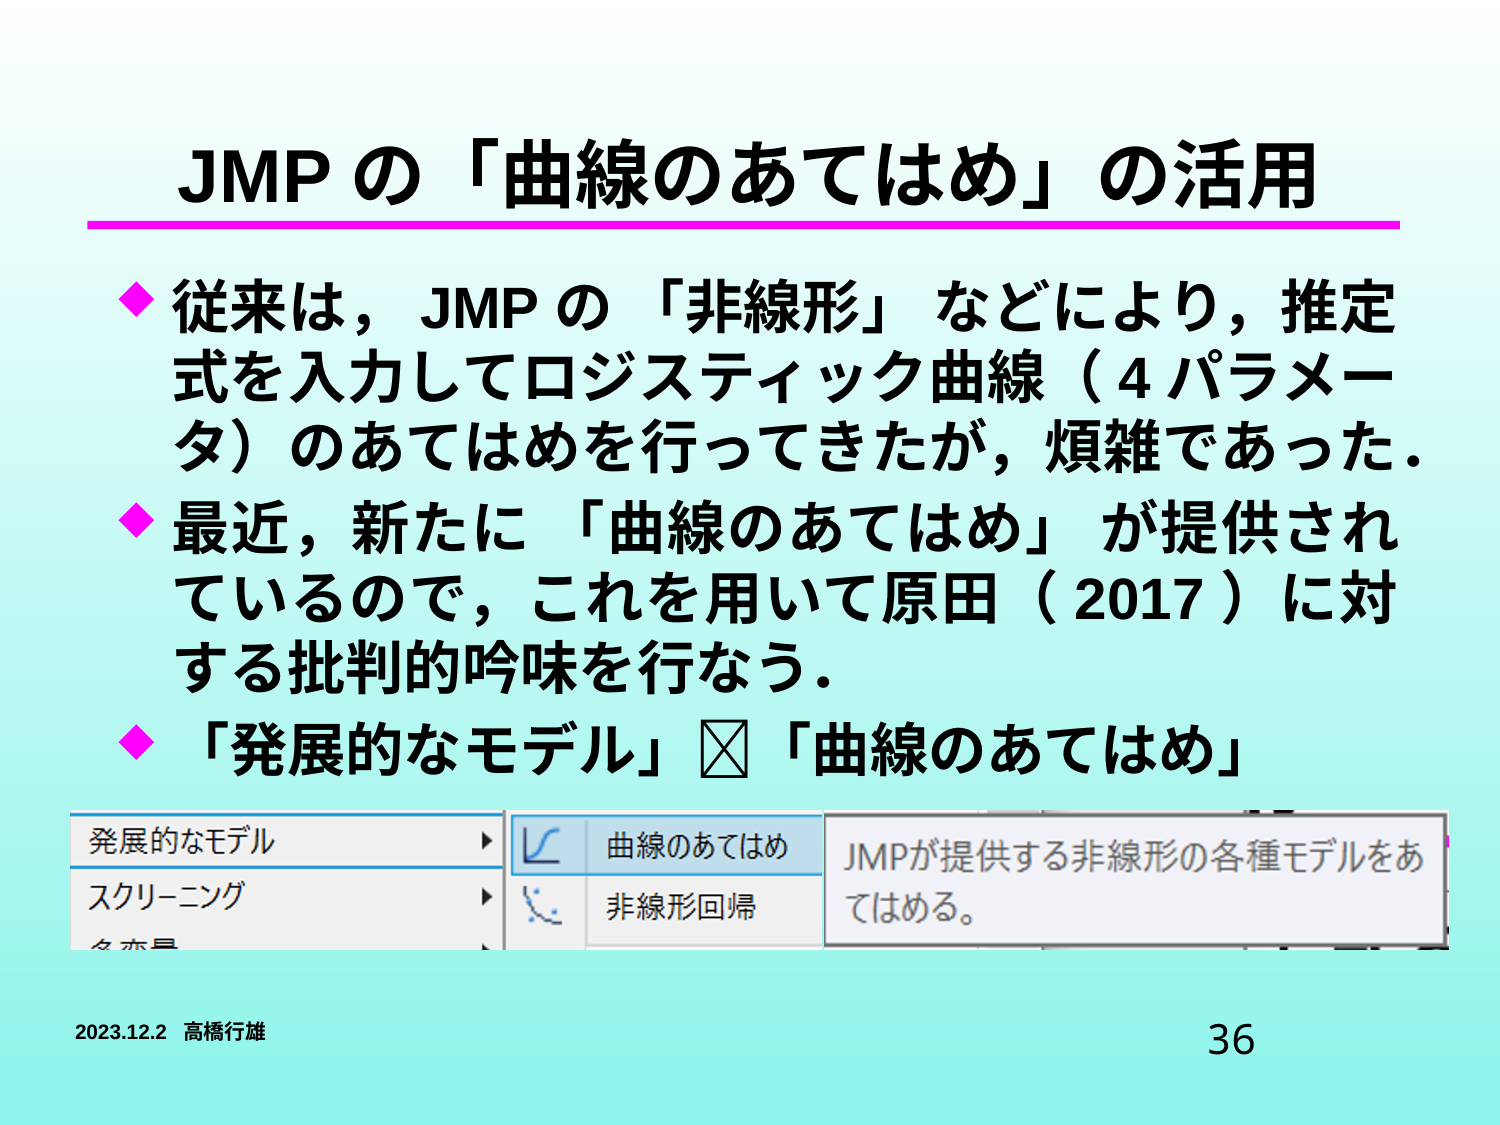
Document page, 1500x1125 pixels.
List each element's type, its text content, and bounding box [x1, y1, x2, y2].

list 従来は，JMPの 「非線形」 などにより，推定式を入力してロジスティック曲線（4パラメータ）のあてはめを行ってきたが，煩雑であった． 最近，新たに 「曲線のあてはめ」 が提供されているので，これを用いて原田（2017）に対する批判的吟味を行なう． 「発展的なモデル」「曲線のあてはめ」 [99, 262, 1413, 938]
picture [70, 810, 822, 950]
title JMPの「曲線のあてはめ」の活用 [112, 43, 1388, 225]
picture [824, 810, 1449, 950]
